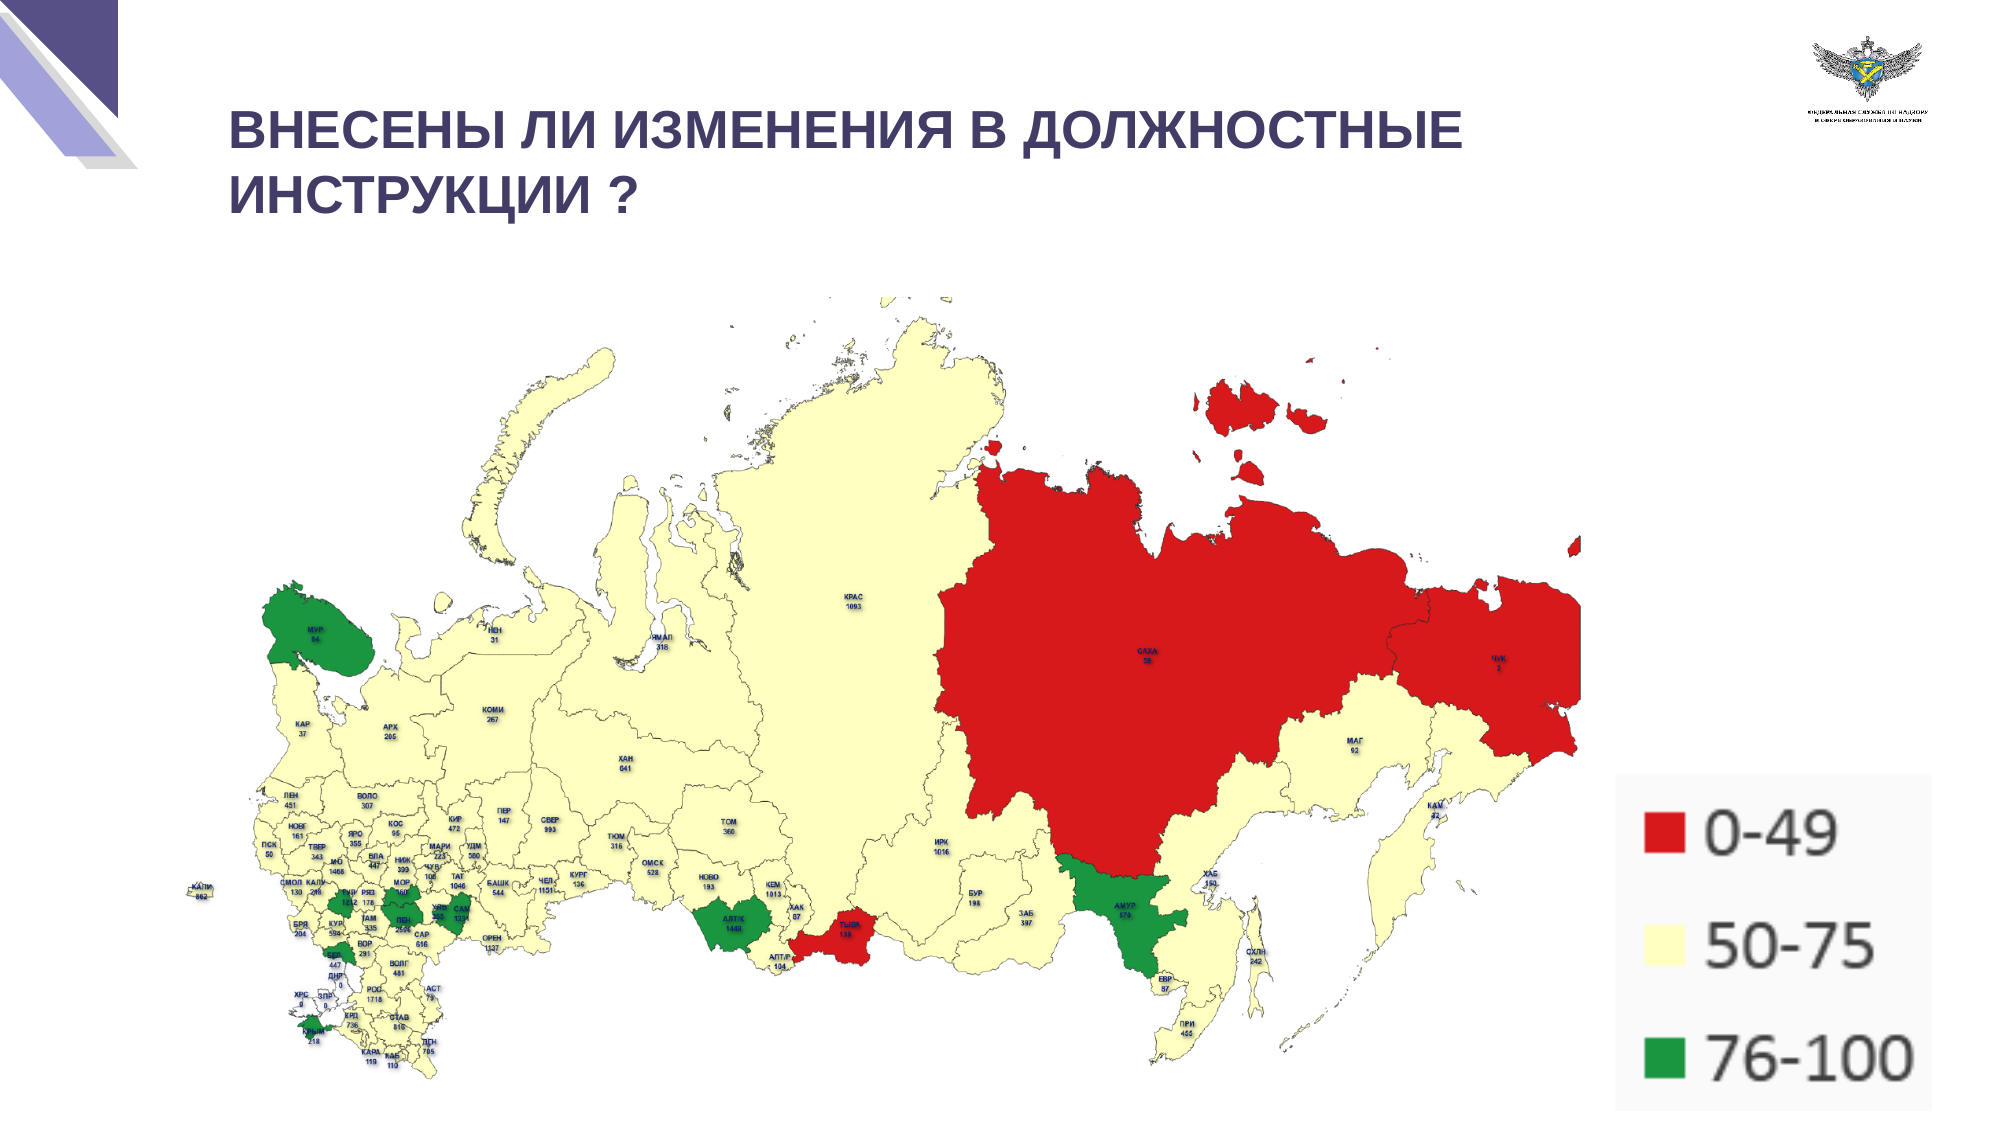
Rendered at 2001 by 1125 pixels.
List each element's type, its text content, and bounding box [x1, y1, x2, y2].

text_box ВНЕСЕНЫ ЛИ ИЗМЕНЕНИЯ В ДОЛЖНОСТНЫЕ ИНСТРУКЦИИ ? [213, 88, 1584, 232]
picture [0, 297, 1962, 1125]
picture [1808, 35, 1928, 122]
